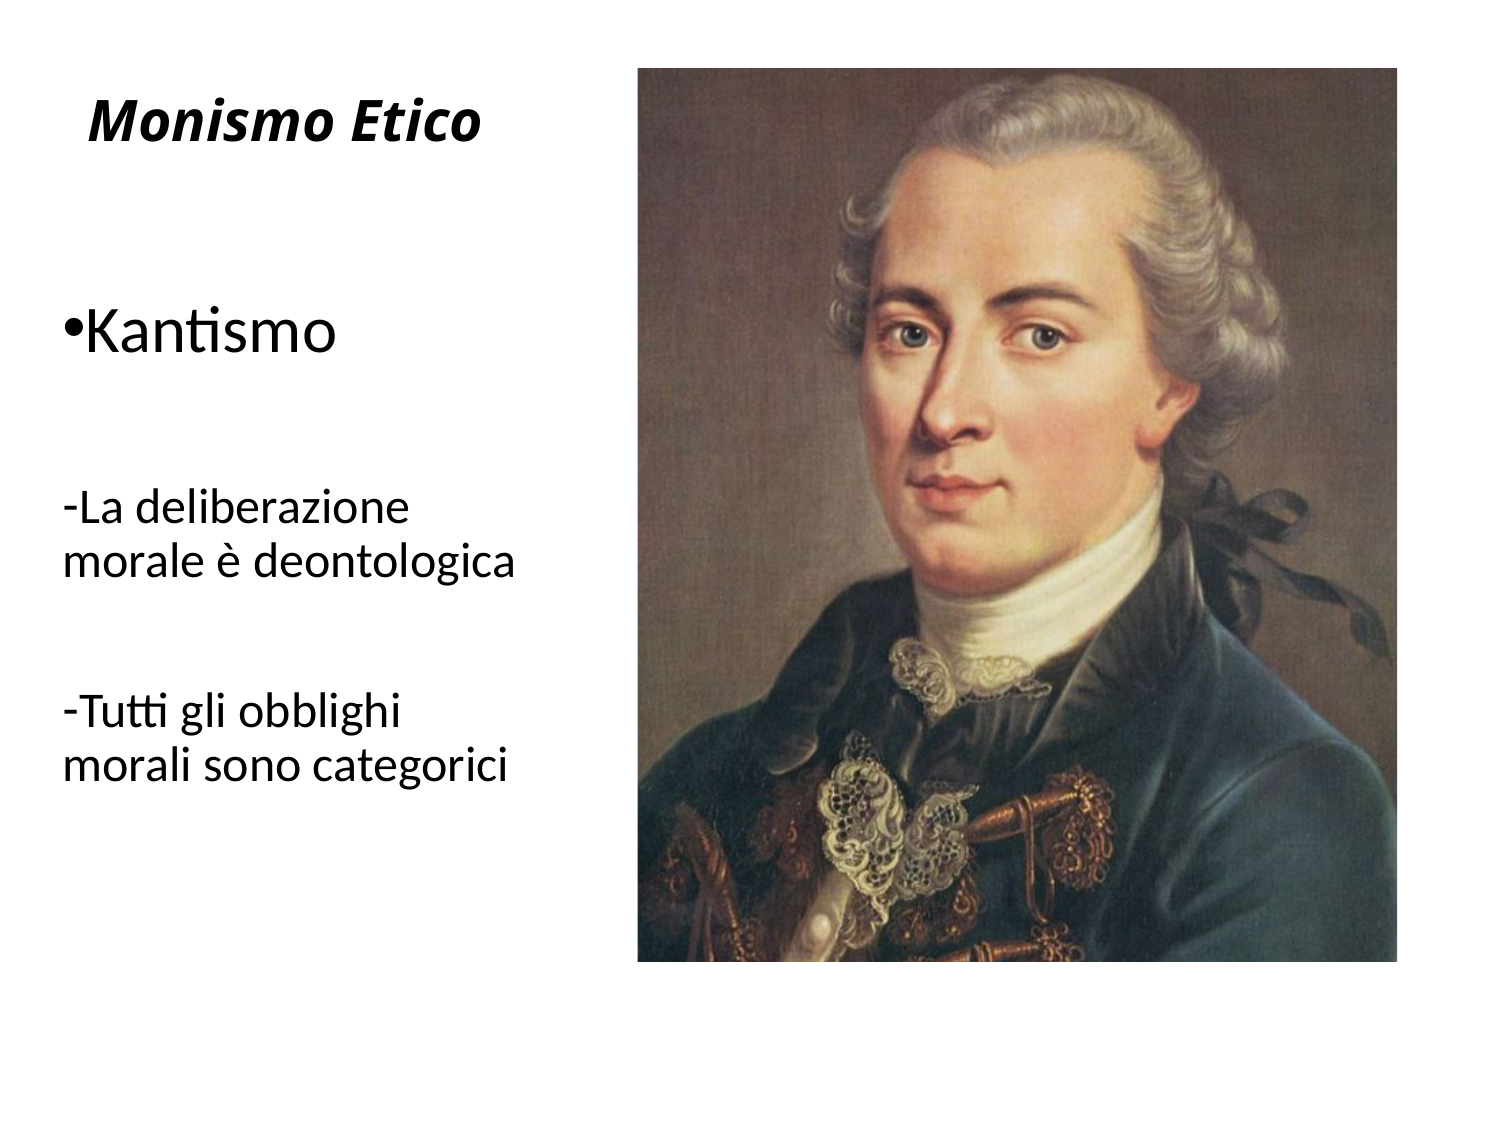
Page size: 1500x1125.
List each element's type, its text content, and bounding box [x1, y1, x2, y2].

list Kantismo La deliberazione morale è deontologica Tutti gli obblighi morali sono categorici [47, 186, 552, 963]
picture [637, 68, 1398, 962]
title Monismo Etico [47, 38, 524, 162]
